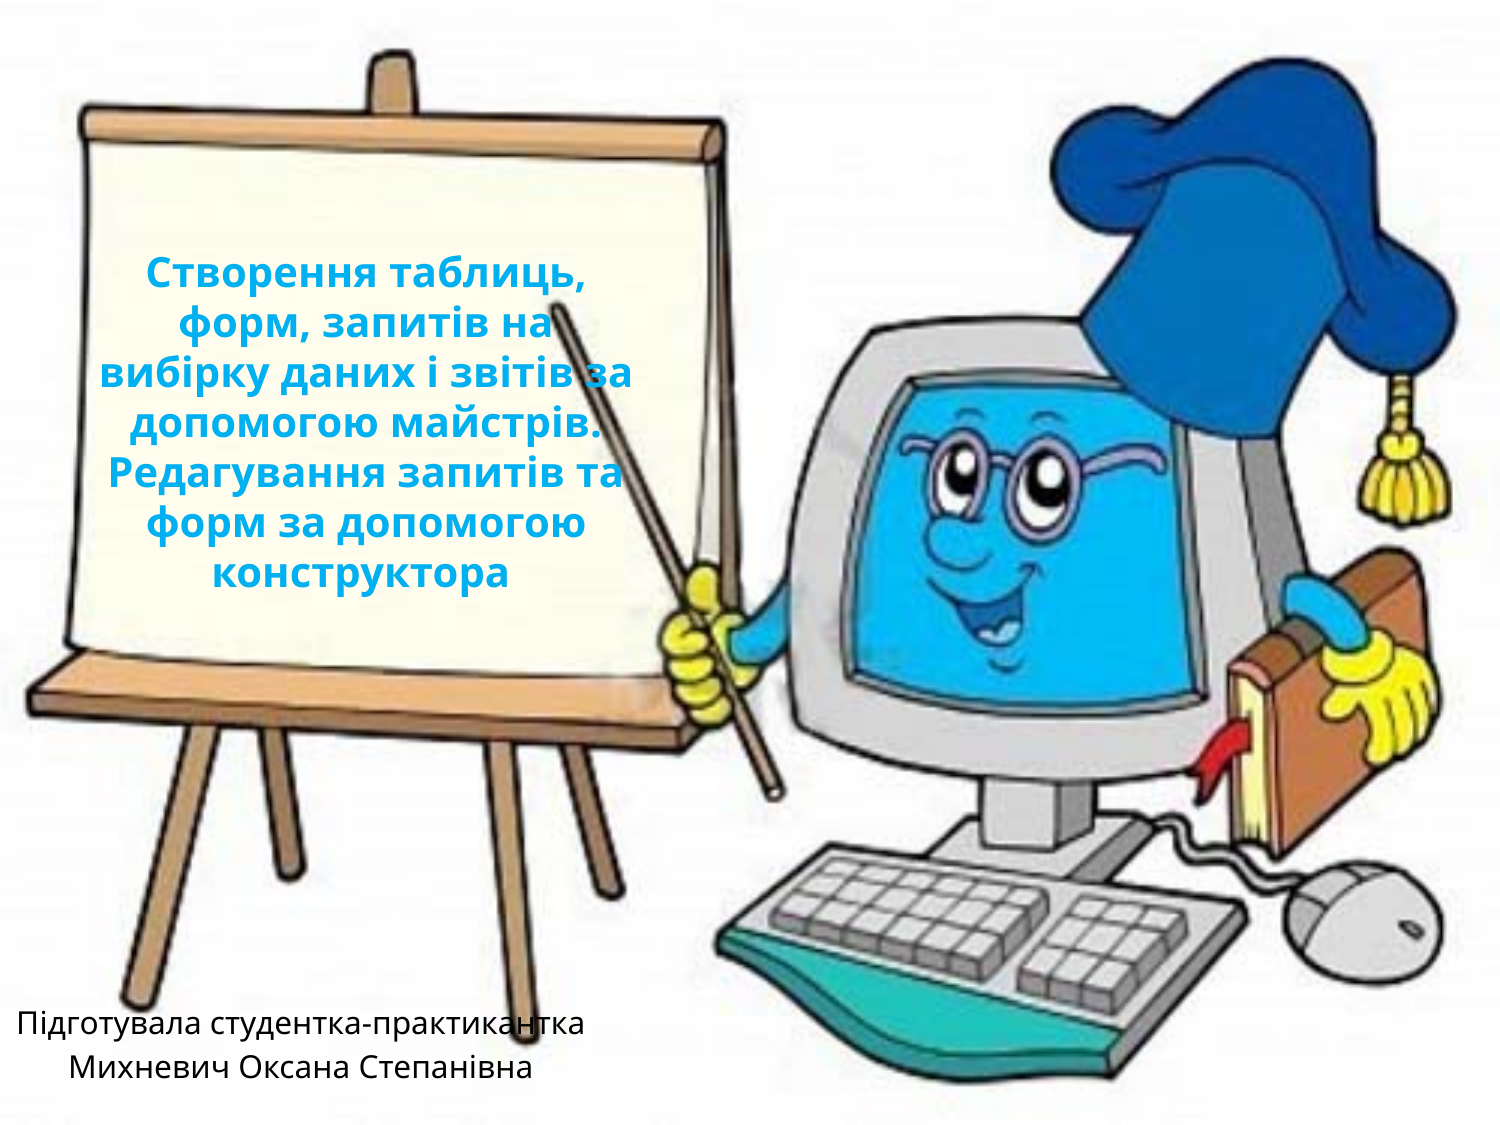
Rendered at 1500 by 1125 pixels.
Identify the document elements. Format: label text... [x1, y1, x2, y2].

picture [0, 0, 1500, 1125]
subtitle Підготувала студентка-практикантка Михневич Оксана Степанівна [0, 995, 603, 1125]
title Створення таблиць, форм, запитів на вибірку даних і звітів за допомогою майстрів. Редагування запитів та форм за допомогою конструктора [76, 160, 656, 681]
